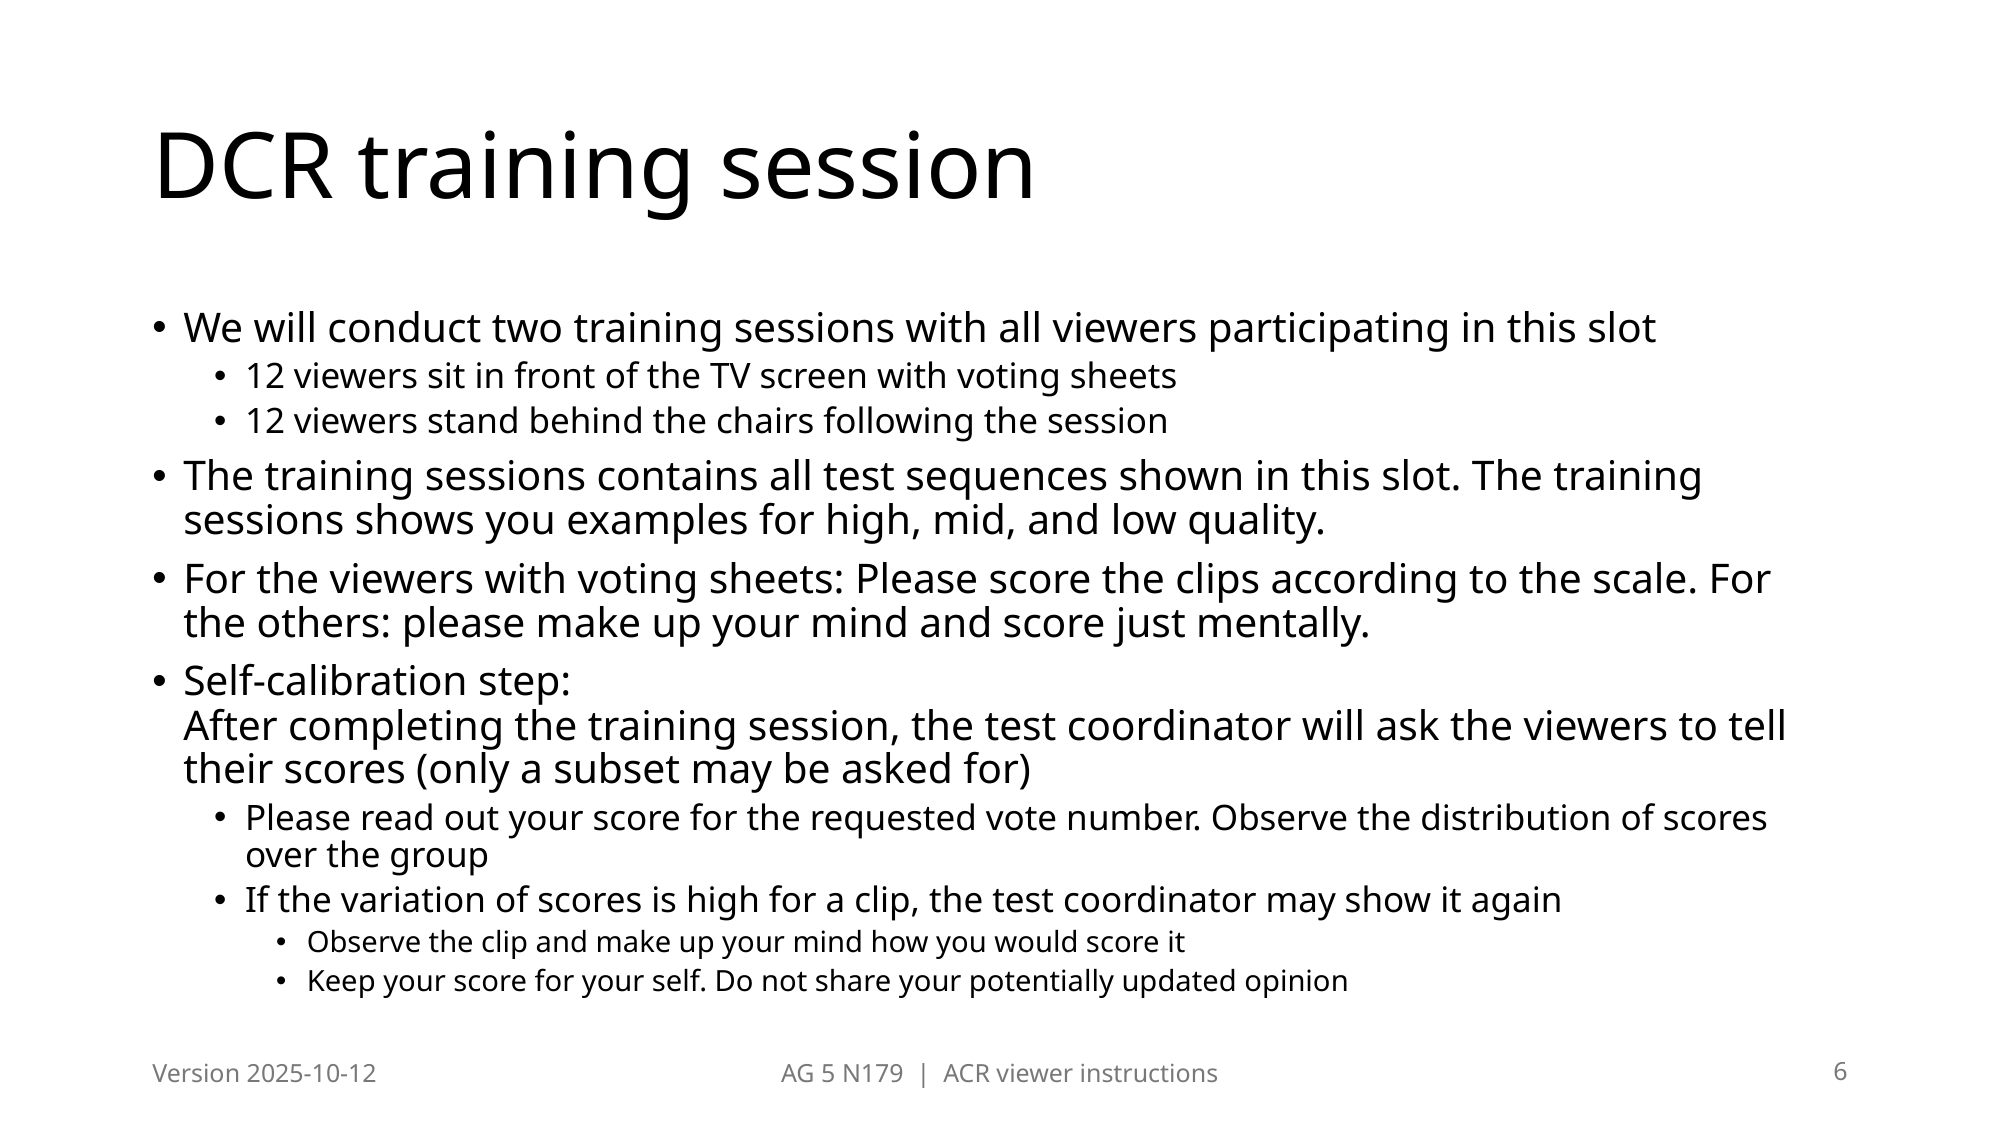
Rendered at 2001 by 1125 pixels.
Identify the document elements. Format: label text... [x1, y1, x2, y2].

title DCR training session [137, 59, 1863, 278]
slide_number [137, 1042, 587, 1103]
slide_number 6 [1412, 1042, 1863, 1103]
footer AG 5 N179 | ACR viewer instructions [587, 1042, 1412, 1103]
list We will conduct two training sessions with all viewers participating in this slot 12 viewers sit in front of the TV screen with voting sheets 12 viewers stand behind the chairs following the session The training sessions contains all test sequences shown in this slot. The training sessions shows you examples for high, mid, and low quality. For the viewers with voting sheets: Please score the clips according to the scale. For the others: please make up your mind and score just mentally. Self-calibration step: After completing the training session, the test coordinator will ask the viewers to tell their scores (only a subset may be asked for) Please read out your score for the requested vote number. Observe the distribution of scores over the group If the variation of scores is high for a clip, the test coordinator may show it again Observe the clip and make up your mind how you would score it Keep your score for your self. Do not share your potentially updated opinion [137, 299, 1863, 1014]
